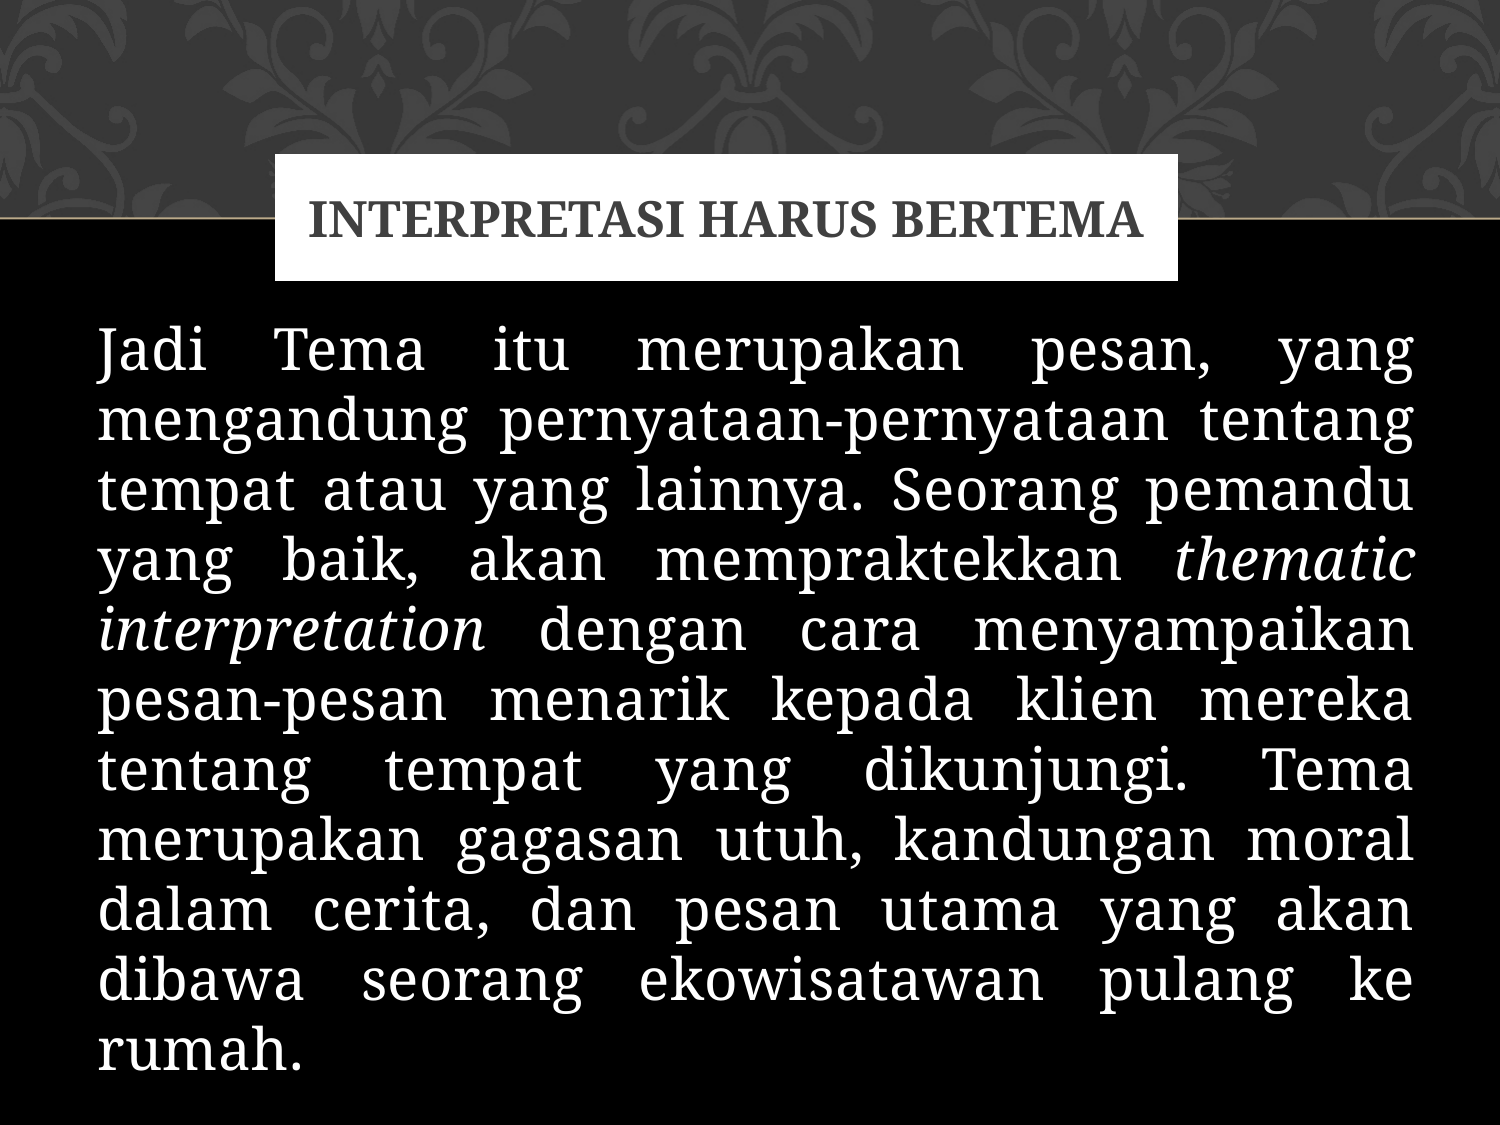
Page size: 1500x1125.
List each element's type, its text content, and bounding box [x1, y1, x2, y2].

title Interpretasi harus bertema [275, 154, 1178, 281]
list Jadi Tema itu merupakan pesan, yang mengandung pernyataan-pernyataan tentang tempat atau yang lainnya. Seorang pemandu yang baik, akan mempraktekkan thematic interpretation dengan cara menyampaikan pesan-pesan menarik kepada klien mereka tentang tempat yang dikunjungi. Tema merupakan gagasan utuh, kandungan moral dalam cerita, dan pesan utama yang akan dibawa seorang ekowisatawan pulang ke rumah. [82, 304, 1432, 1048]
